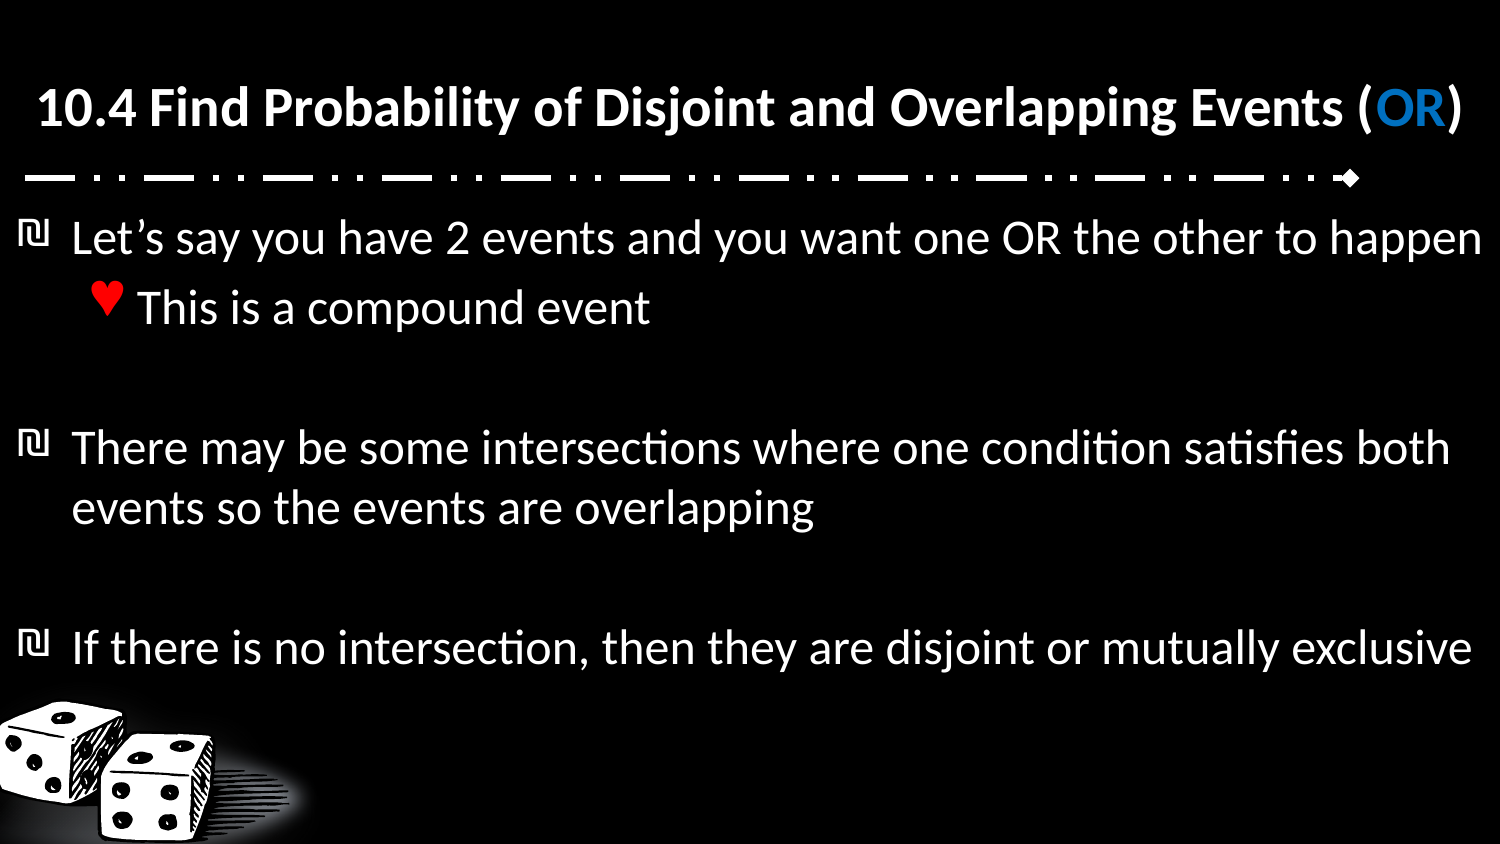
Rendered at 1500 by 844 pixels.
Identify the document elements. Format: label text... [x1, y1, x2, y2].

title 10.4 Find Probability of Disjoint and Overlapping Events (OR) [0, 33, 1500, 175]
list Let’s say you have 2 events and you want one OR the other to happen This is a compound event There may be some intersections where one condition satisfies both events so the events are overlapping If there is no intersection, then they are disjoint or mutually exclusive [0, 196, 1500, 754]
